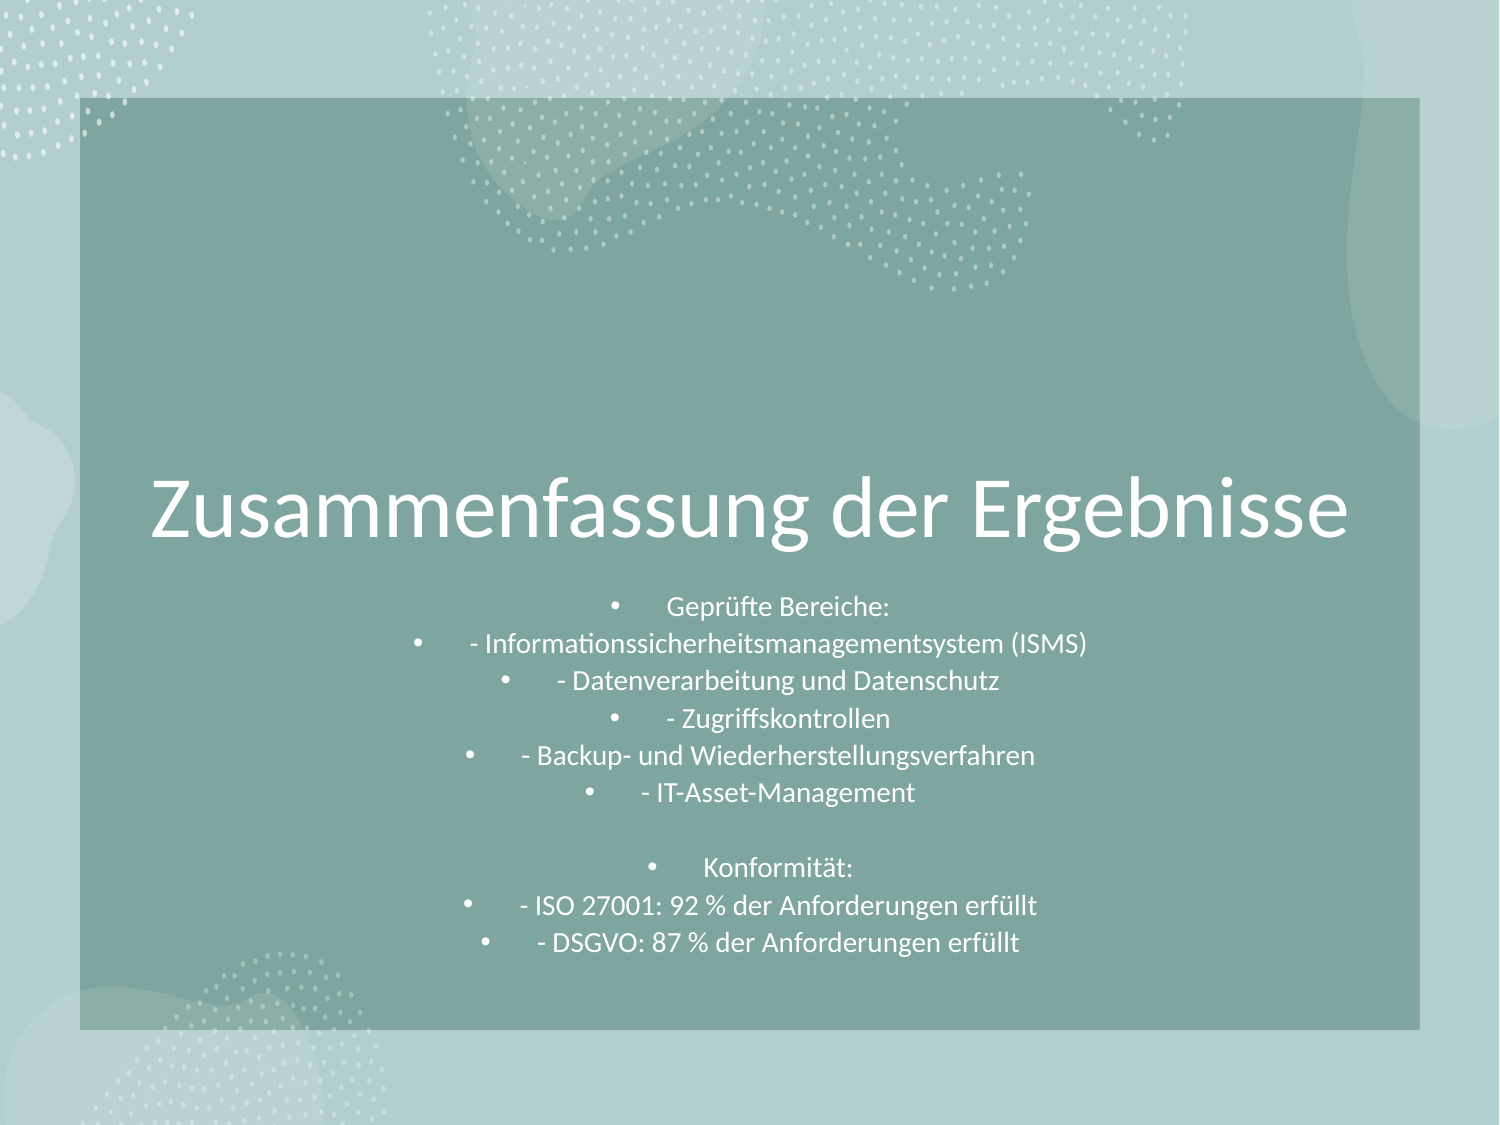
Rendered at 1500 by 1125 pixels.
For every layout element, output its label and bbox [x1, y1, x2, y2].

text_box [0, 0, 1500, 1125]
